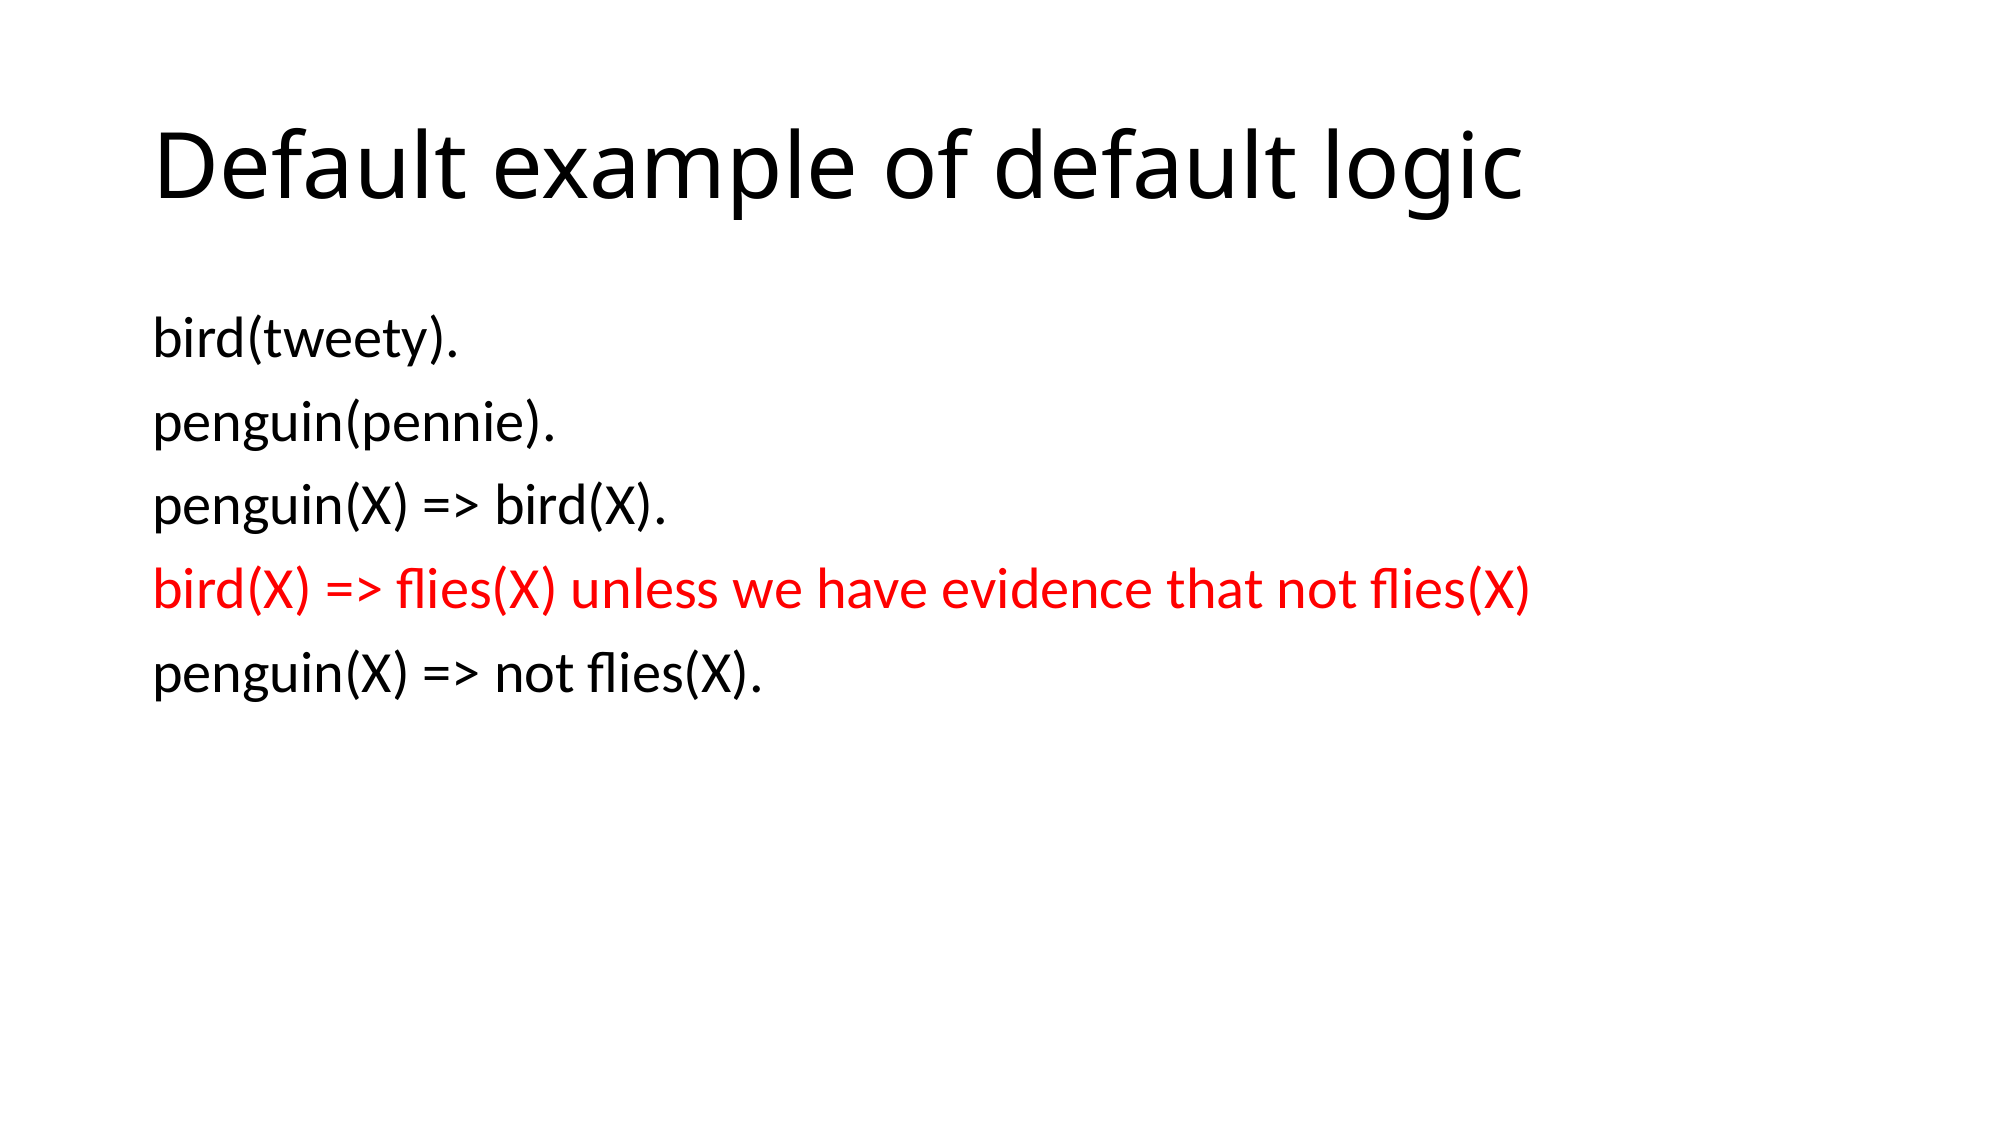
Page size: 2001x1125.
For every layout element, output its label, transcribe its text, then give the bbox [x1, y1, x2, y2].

title Default example of default logic [137, 59, 1863, 278]
list bird(tweety). penguin(pennie). penguin(X) => bird(X). bird(X) => flies(X) unless we have evidence that not flies(X) penguin(X) => not flies(X). [137, 299, 1863, 1014]
